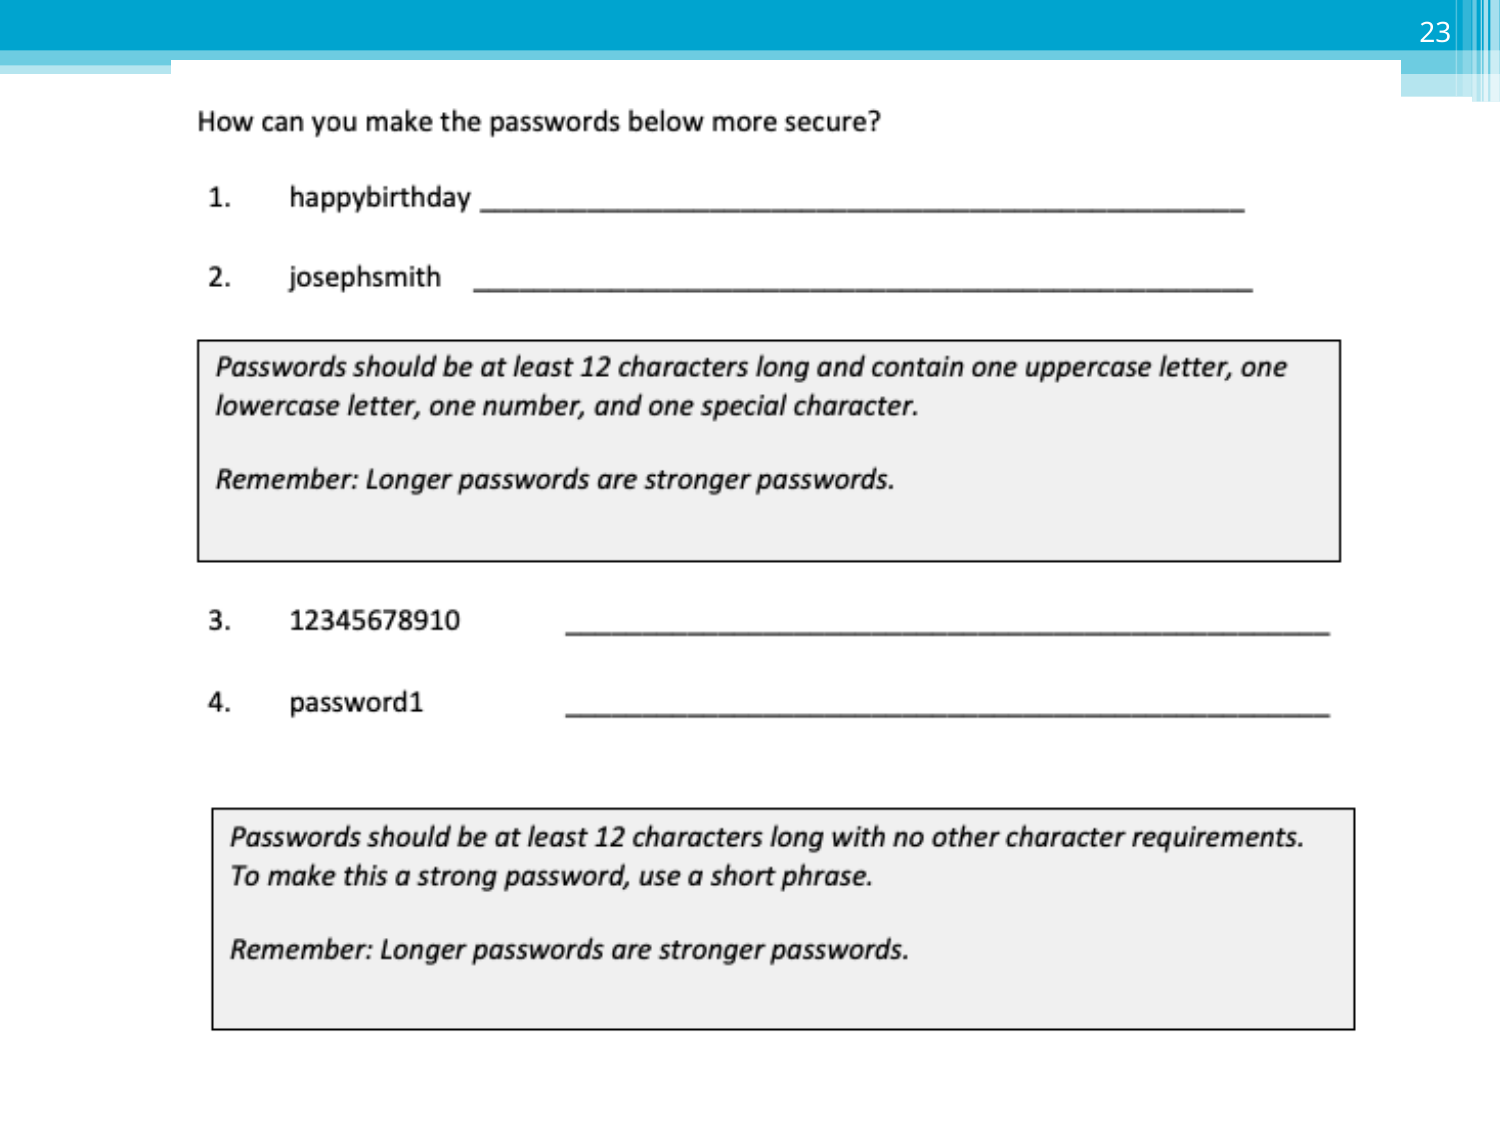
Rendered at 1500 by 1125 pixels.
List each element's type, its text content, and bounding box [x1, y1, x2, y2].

slide_number 23 [1341, 0, 1466, 61]
picture [171, 60, 1401, 1074]
